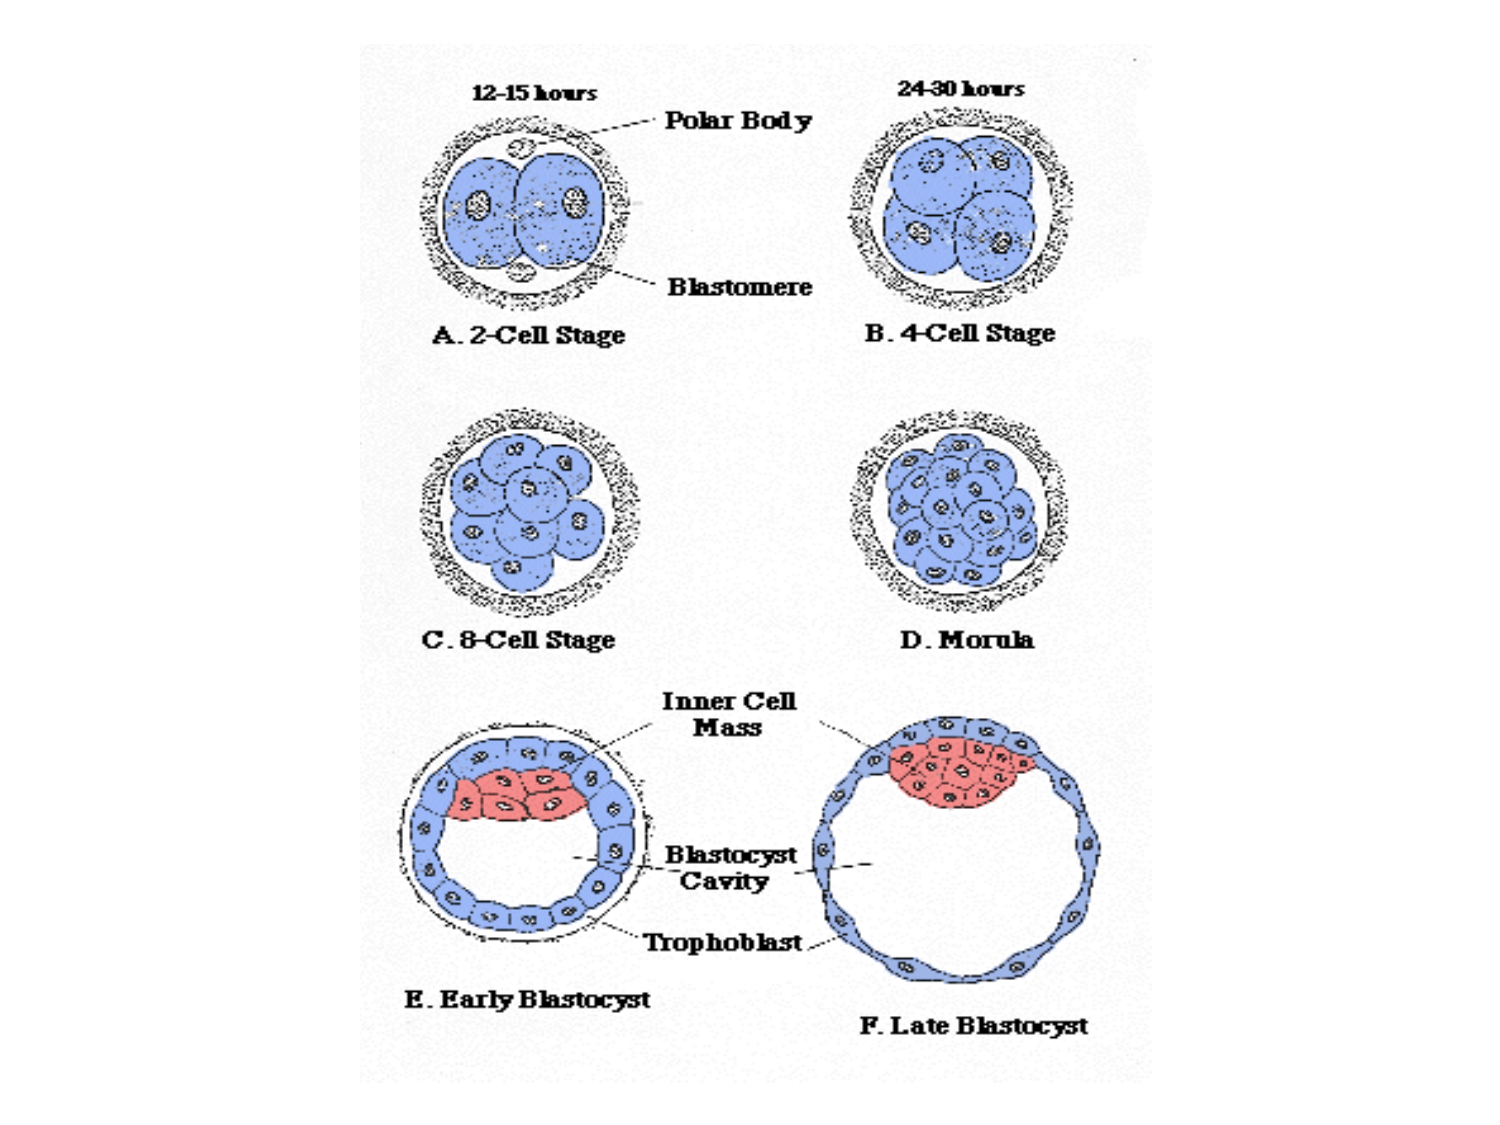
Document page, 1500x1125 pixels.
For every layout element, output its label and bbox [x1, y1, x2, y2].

picture [359, 44, 1152, 1083]
